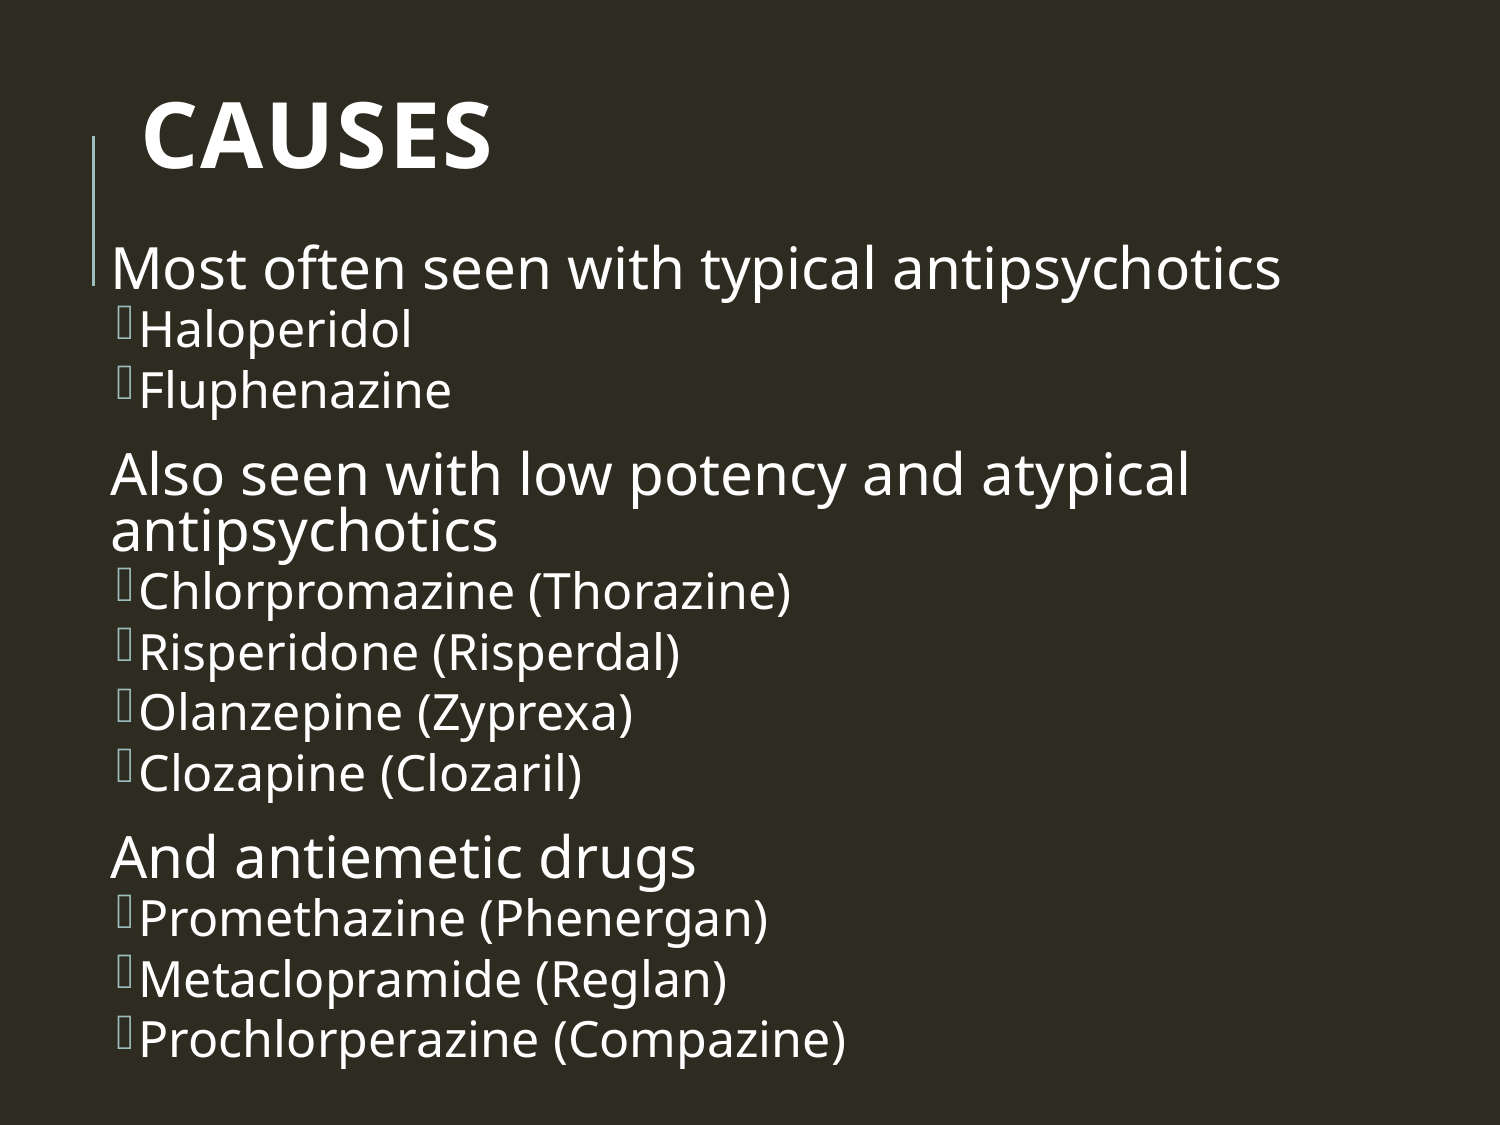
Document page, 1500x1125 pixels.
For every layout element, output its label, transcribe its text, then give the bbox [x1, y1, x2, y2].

title Causes [125, 46, 1321, 237]
list Most often seen with typical antipsychotics Haloperidol Fluphenazine Also seen with low potency and atypical antipsychotics Chlorpromazine (Thorazine) Risperidone (Risperdal) Olanzepine (Zyprexa) Clozapine (Clozaril) And antiemetic drugs Promethazine (Phenergan) Metaclopramide (Reglan) Prochlorperazine (Compazine) [87, 237, 1413, 1063]
